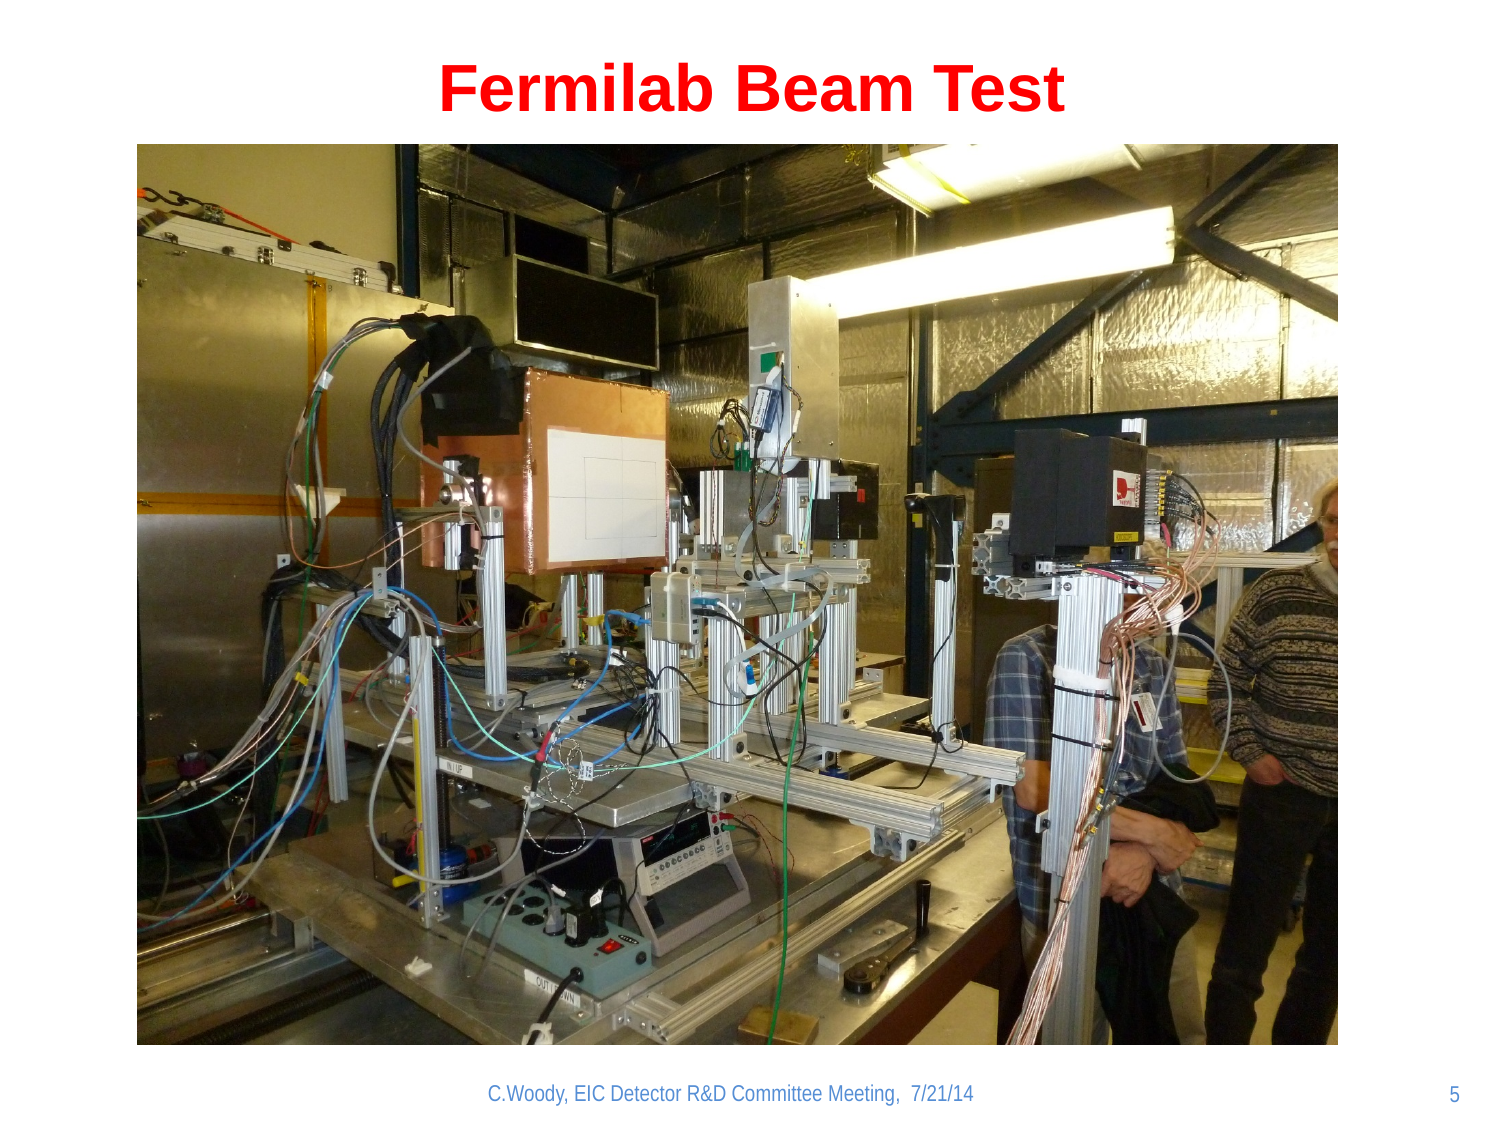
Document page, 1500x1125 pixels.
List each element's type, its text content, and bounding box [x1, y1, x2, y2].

picture [137, 144, 1338, 1046]
footer C.Woody, EIC Detector R&D Committee Meeting, 7/21/14 [450, 1072, 1013, 1113]
text_box Fermilab Beam Test [77, 24, 1428, 145]
slide_number 5 [1125, 1074, 1475, 1113]
